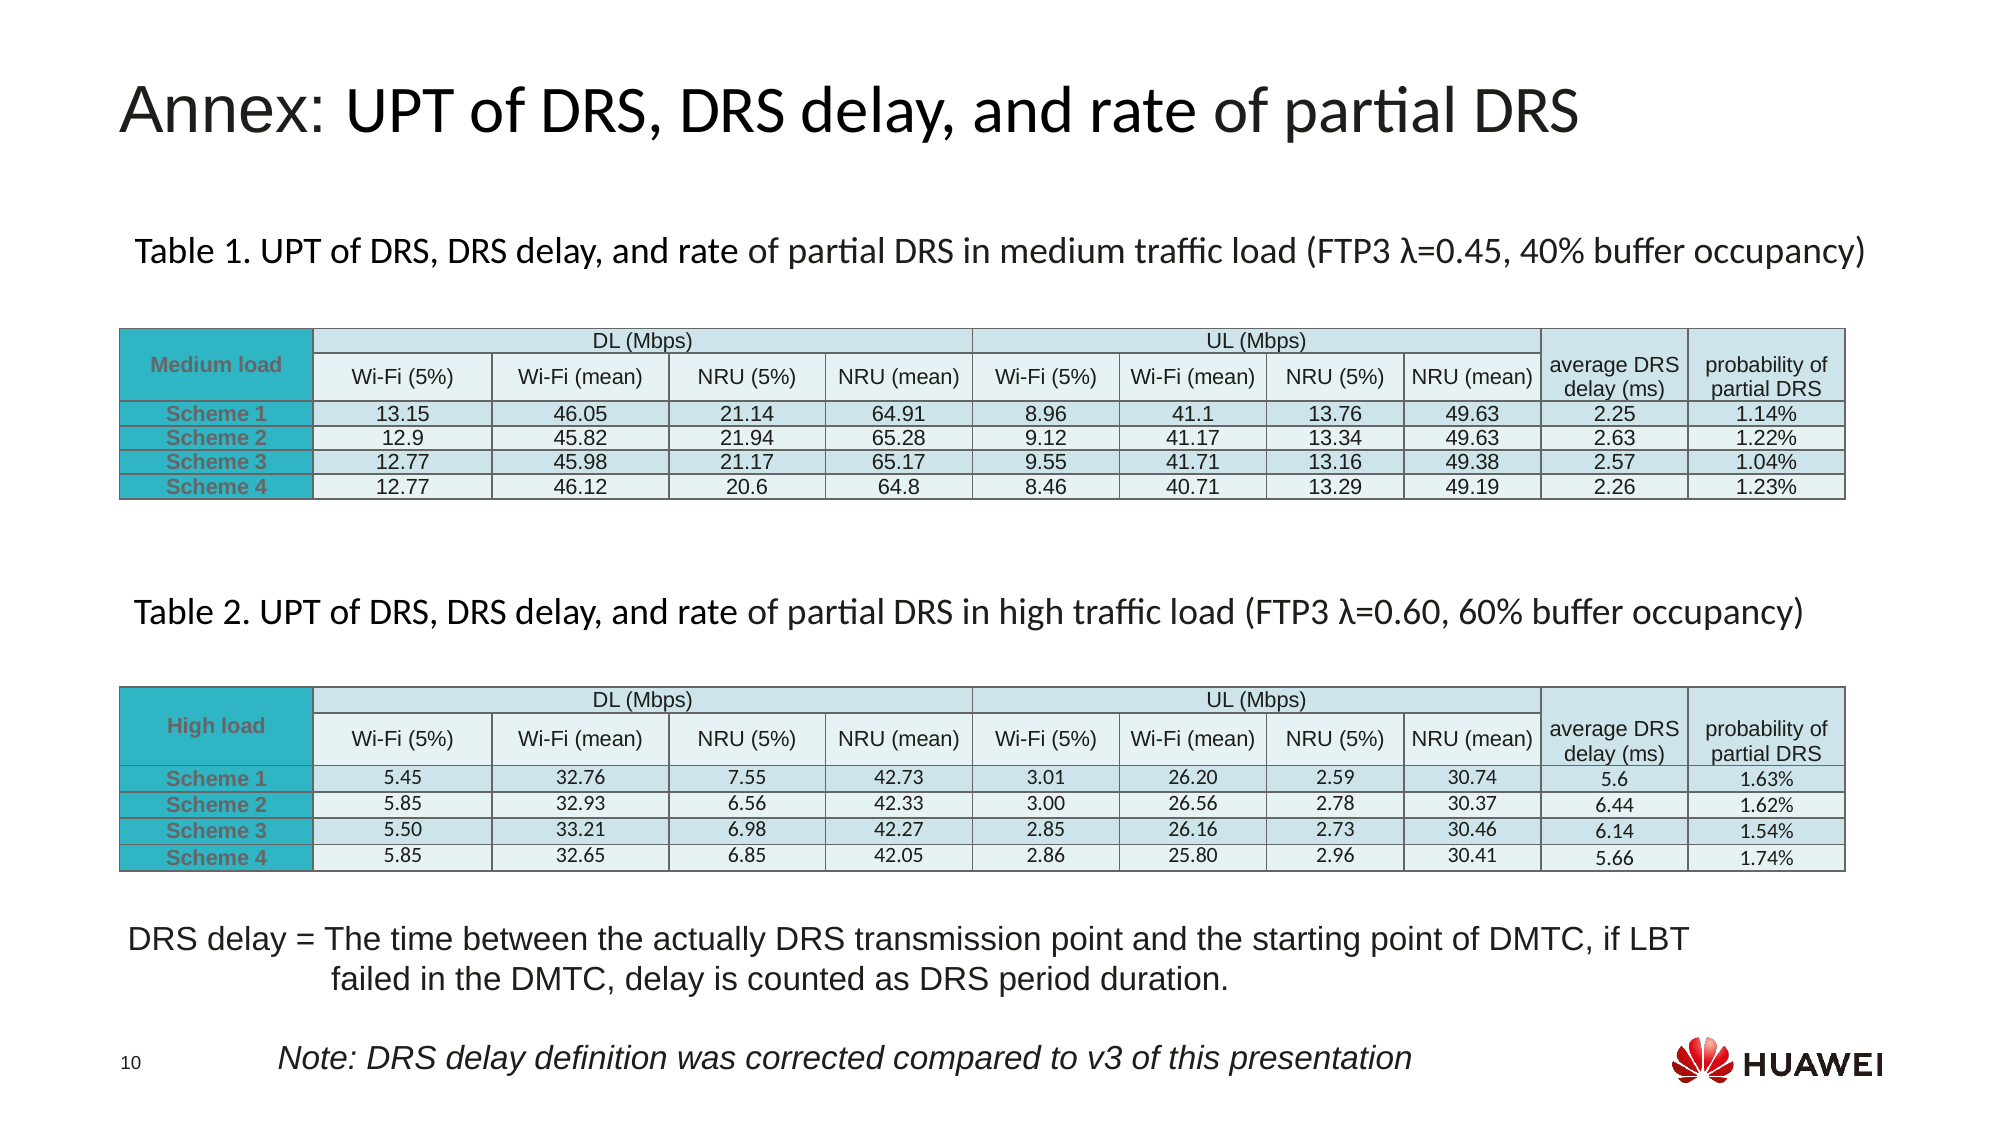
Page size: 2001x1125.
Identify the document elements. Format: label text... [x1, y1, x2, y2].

table_cell 5.50 [314, 819, 491, 844]
table_cell 1.04% [1689, 451, 1844, 473]
table_cell 3.01 [973, 766, 1119, 791]
table_header UL (Mbps) [973, 329, 1540, 352]
table_cell NRU (mean) [1405, 714, 1540, 765]
table_cell 12.77 [314, 451, 491, 473]
table_cell 30.41 [1405, 845, 1540, 870]
table_cell 1.23% [1689, 475, 1844, 498]
table_cell 1.62% [1689, 793, 1844, 817]
table_cell 46.05 [493, 402, 668, 425]
table_cell 13.34 [1267, 427, 1403, 449]
table_cell 21.17 [670, 451, 825, 473]
table_cell 2.25 [1542, 402, 1687, 425]
table_cell 32.93 [493, 793, 668, 817]
table_cell 5.45 [314, 766, 491, 791]
table_header DL (Mbps) [314, 329, 972, 352]
table_cell 30.74 [1405, 766, 1540, 791]
table_cell 5.6 [1542, 766, 1687, 791]
table_header UL (Mbps) [973, 688, 1540, 712]
table_cell Wi-Fi (mean) [1120, 354, 1266, 400]
text_box Table 2. UPT of DRS, DRS delay, and rate of partial DRS in high traffic load (FTP3 λ=0.60, 60% buffer occupancy) [119, 579, 1820, 640]
table_cell 32.65 [493, 845, 668, 870]
table_cell Wi-Fi (5%) [314, 714, 491, 765]
table_cell 3.00 [973, 793, 1119, 817]
table_cell 12.77 [314, 475, 491, 498]
table_header probability of partial DRS [1689, 688, 1844, 765]
table_cell 41.71 [1120, 451, 1266, 473]
table_cell 8.46 [973, 475, 1119, 498]
table_cell 2.57 [1542, 451, 1687, 473]
table_cell NRU (mean) [826, 714, 972, 765]
table_cell Scheme 2 [120, 793, 312, 817]
table_cell NRU (5%) [1267, 714, 1403, 765]
table_cell 13.29 [1267, 475, 1403, 498]
table_cell 12.9 [314, 427, 491, 449]
table_cell Wi-Fi (mean) [493, 354, 668, 400]
table_cell 5.85 [314, 845, 491, 870]
table_cell 42.27 [826, 819, 972, 844]
table_cell 13.76 [1267, 402, 1403, 425]
table_cell Scheme 4 [120, 475, 312, 498]
table_header Medium load [120, 329, 312, 400]
table_cell Wi-Fi (5%) [973, 354, 1119, 400]
table_cell 6.44 [1542, 793, 1687, 817]
table_cell 46.12 [493, 475, 668, 498]
table_header DL (Mbps) [314, 688, 972, 712]
table_cell 49.38 [1405, 451, 1540, 473]
table_cell 64.8 [826, 475, 972, 498]
table_header probability of partial DRS [1689, 329, 1844, 400]
table_cell 21.14 [670, 402, 825, 425]
table_cell 26.20 [1120, 766, 1266, 791]
table_cell 65.17 [826, 451, 972, 473]
table_cell NRU (5%) [1267, 354, 1403, 400]
table_header average DRS delay (ms) [1542, 329, 1687, 400]
table_cell 26.56 [1120, 793, 1266, 817]
table_cell Scheme 3 [120, 451, 312, 473]
table_cell 42.05 [826, 845, 972, 870]
table_cell Wi-Fi (5%) [314, 354, 491, 400]
table_cell 45.98 [493, 451, 668, 473]
table_cell 65.28 [826, 427, 972, 449]
table_cell NRU (5%) [670, 714, 825, 765]
table_cell NRU (mean) [1405, 354, 1540, 400]
table_cell 5.66 [1542, 845, 1687, 870]
table_cell 2.78 [1267, 793, 1403, 817]
table_cell Wi-Fi (5%) [973, 714, 1119, 765]
table_cell 6.98 [670, 819, 825, 844]
table_cell 1.63% [1689, 766, 1844, 791]
table_cell 6.14 [1542, 819, 1687, 844]
table_cell 49.63 [1405, 402, 1540, 425]
subtitle Annex: UPT of DRS, DRS delay, and rate of partial DRS [119, 74, 1882, 218]
table_cell Wi-Fi (mean) [1120, 714, 1266, 765]
picture [1672, 1037, 1882, 1083]
table_cell 64.91 [826, 402, 972, 425]
table_cell 1.22% [1689, 427, 1844, 449]
table_cell Scheme 4 [120, 845, 312, 870]
table_cell NRU (mean) [826, 354, 972, 400]
table_cell 13.15 [314, 402, 491, 425]
table_cell 9.55 [973, 451, 1119, 473]
table_cell 2.86 [973, 845, 1119, 870]
table_cell 2.96 [1267, 845, 1403, 870]
table_cell 41.1 [1120, 402, 1266, 425]
table_cell NRU (5%) [670, 354, 825, 400]
table_cell 6.56 [670, 793, 825, 817]
table_cell 26.16 [1120, 819, 1266, 844]
table_cell 49.63 [1405, 427, 1540, 449]
table_cell 40.71 [1120, 475, 1266, 498]
table_cell 45.82 [493, 427, 668, 449]
table_cell 6.85 [670, 845, 825, 870]
table_cell 2.73 [1267, 819, 1403, 844]
table_cell 1.74% [1689, 845, 1844, 870]
table_cell 25.80 [1120, 845, 1266, 870]
table_cell 49.19 [1405, 475, 1540, 498]
table_cell Scheme 2 [120, 427, 312, 449]
table_cell Scheme 1 [120, 766, 312, 791]
table_cell Wi-Fi (mean) [493, 714, 668, 765]
table_cell 42.73 [826, 766, 972, 791]
table_cell 32.76 [493, 766, 668, 791]
table_cell 30.37 [1405, 793, 1540, 817]
table_cell 21.94 [670, 427, 825, 449]
table_cell 5.85 [314, 793, 491, 817]
table_cell 2.26 [1542, 475, 1687, 498]
table_header average DRS delay (ms) [1542, 688, 1687, 765]
table_header High load [120, 688, 312, 765]
table_cell 2.63 [1542, 427, 1687, 449]
text_box Table 1. UPT of DRS, DRS delay, and rate of partial DRS in medium traffic load (FTP3 λ=0.45, 40% buffer occupancy) [119, 218, 1882, 279]
text_box DRS delay = The time between the actually DRS transmission point and the starting point of DMTC, if LBT failed in the DMTC, delay is counted as DRS period duration. Note: DRS delay definition was corrected compared to v3 of this presentation [127, 916, 1702, 1077]
table_cell 7.55 [670, 766, 825, 791]
table_cell 2.85 [973, 819, 1119, 844]
table_cell 8.96 [973, 402, 1119, 425]
table_cell 33.21 [493, 819, 668, 844]
table_cell Scheme 1 [120, 402, 312, 425]
table_cell Scheme 3 [120, 819, 312, 844]
table_cell 20.6 [670, 475, 825, 498]
table_cell 1.54% [1689, 819, 1844, 844]
table_cell 2.59 [1267, 766, 1403, 791]
table_cell 9.12 [973, 427, 1119, 449]
table_cell 41.17 [1120, 427, 1266, 449]
table_cell 42.33 [826, 793, 972, 817]
table_cell 13.16 [1267, 451, 1403, 473]
table_cell 30.46 [1405, 819, 1540, 844]
table_cell 1.14% [1689, 402, 1844, 425]
